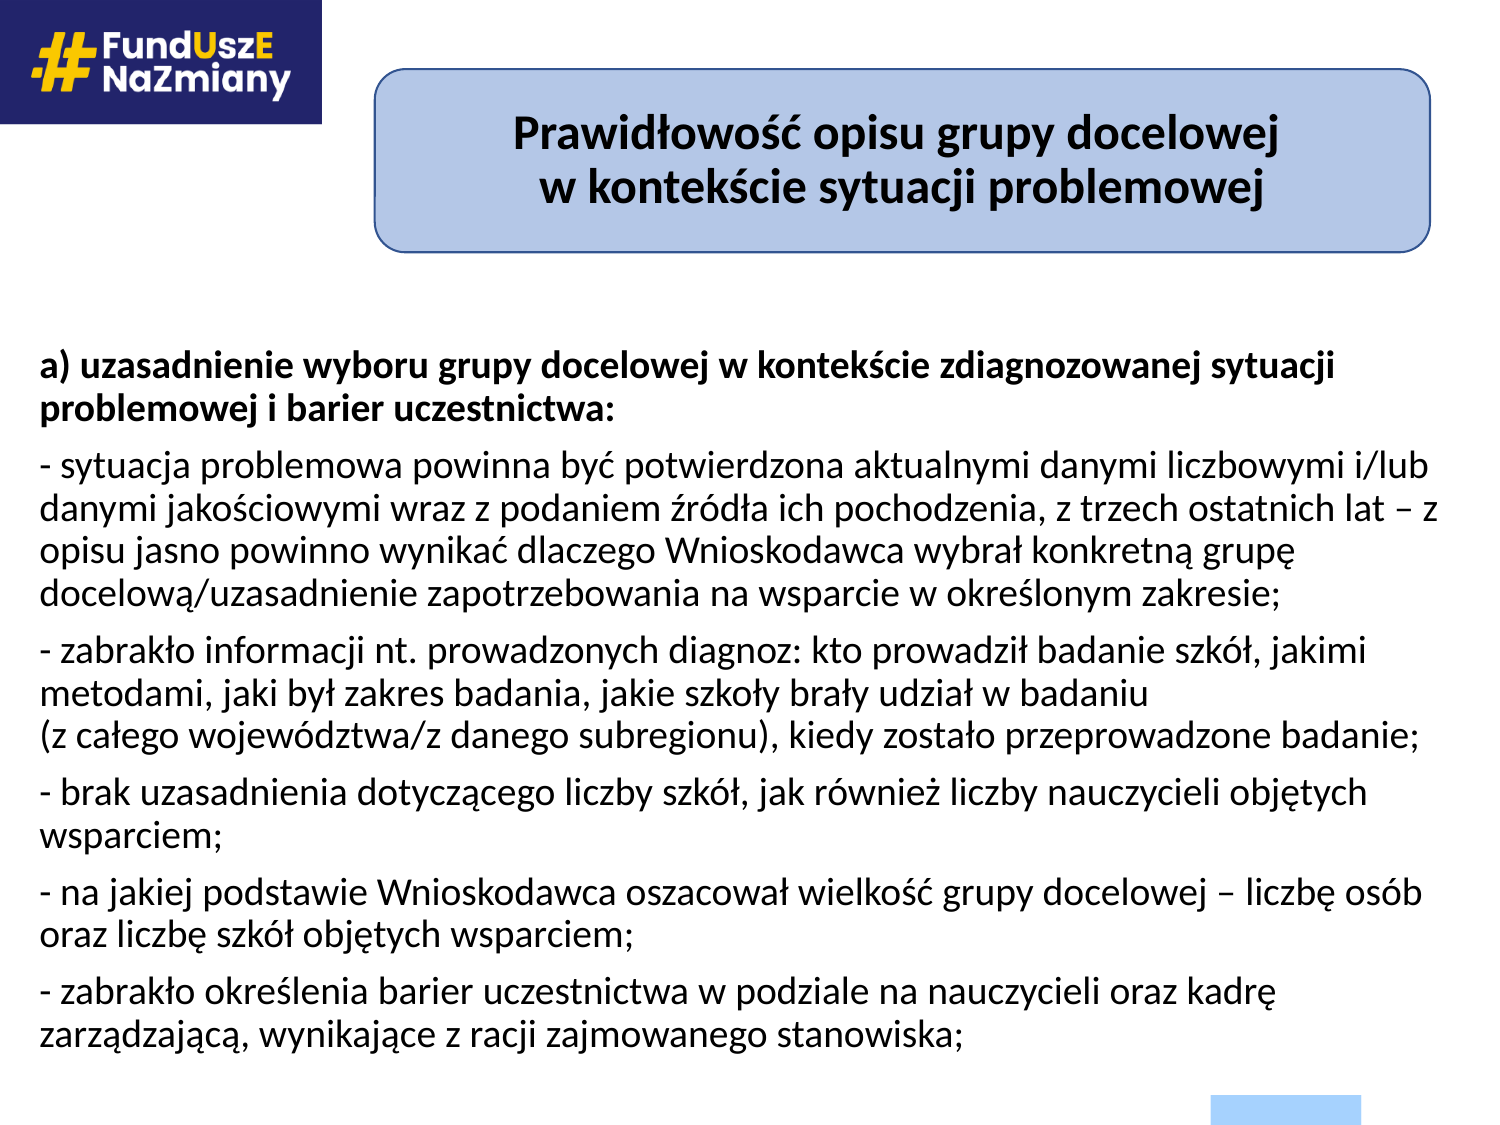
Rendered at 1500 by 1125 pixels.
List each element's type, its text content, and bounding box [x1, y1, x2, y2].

list a) uzasadnienie wyboru grupy docelowej w kontekście zdiagnozowanej sytuacji problemowej i barier uczestnictwa: - sytuacja problemowa powinna być potwierdzona aktualnymi danymi liczbowymi i/lub danymi jakościowymi wraz z podaniem źródła ich pochodzenia, z trzech ostatnich lat – z opisu jasno powinno wynikać dlaczego Wnioskodawca wybrał konkretną grupę docelową/uzasadnienie zapotrzebowania na wsparcie w określonym zakresie; - zabrakło informacji nt. prowadzonych diagnoz: kto prowadził badanie szkół, jakimi metodami, jaki był zakres badania, jakie szkoły brały udział w badaniu (z całego województwa/z danego subregionu), kiedy zostało przeprowadzone badanie; - brak uzasadnienia dotyczącego liczby szkół, jak również liczby nauczycieli objętych wsparciem; - na jakiej podstawie Wnioskodawca oszacował wielkość grupy docelowej – liczbę osób oraz liczbę szkół objętych wsparciem; - zabrakło określenia barier uczestnictwa w podziale na nauczycieli oraz kadrę zarządzającą, wynikające z racji zajmowanego stanowiska; [24, 337, 1464, 1101]
picture [0, 0, 1500, 1125]
text_box Prawidłowość opisu grupy docelowej w kontekście sytuacji problemowej [373, 68, 1432, 254]
